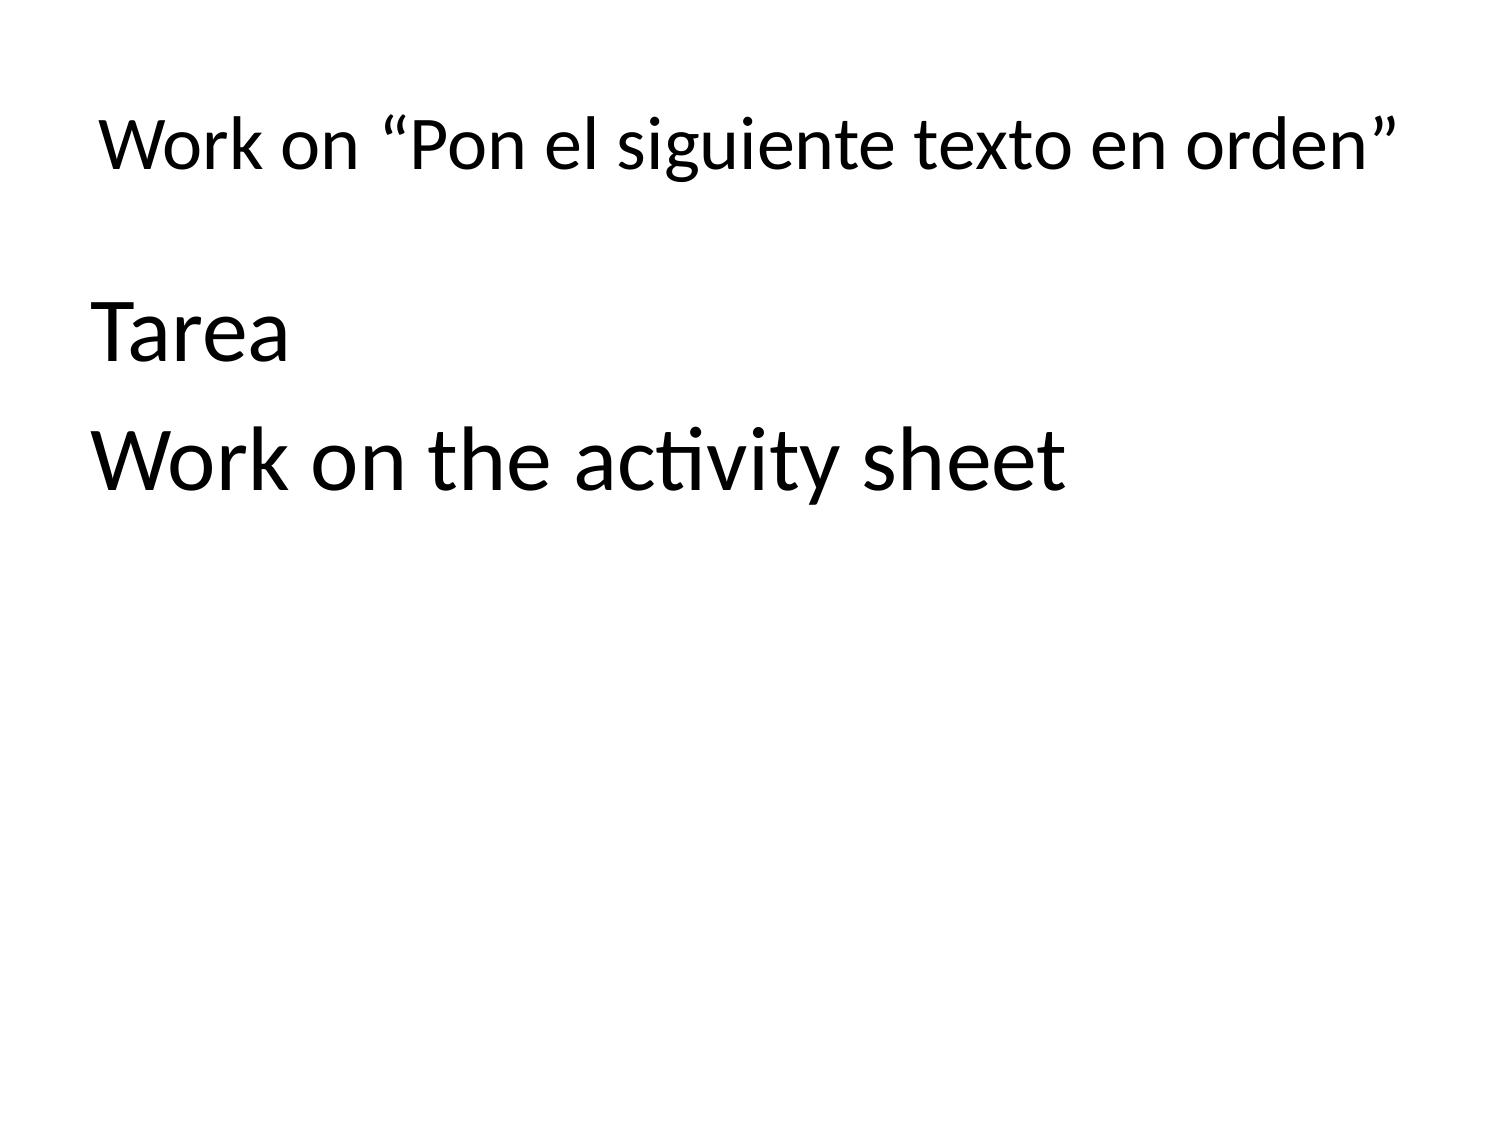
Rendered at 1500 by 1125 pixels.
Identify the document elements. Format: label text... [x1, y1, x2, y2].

title Work on “Pon el siguiente texto en orden” [75, 45, 1425, 233]
list Tarea Work on the activity sheet [75, 262, 1425, 1005]
